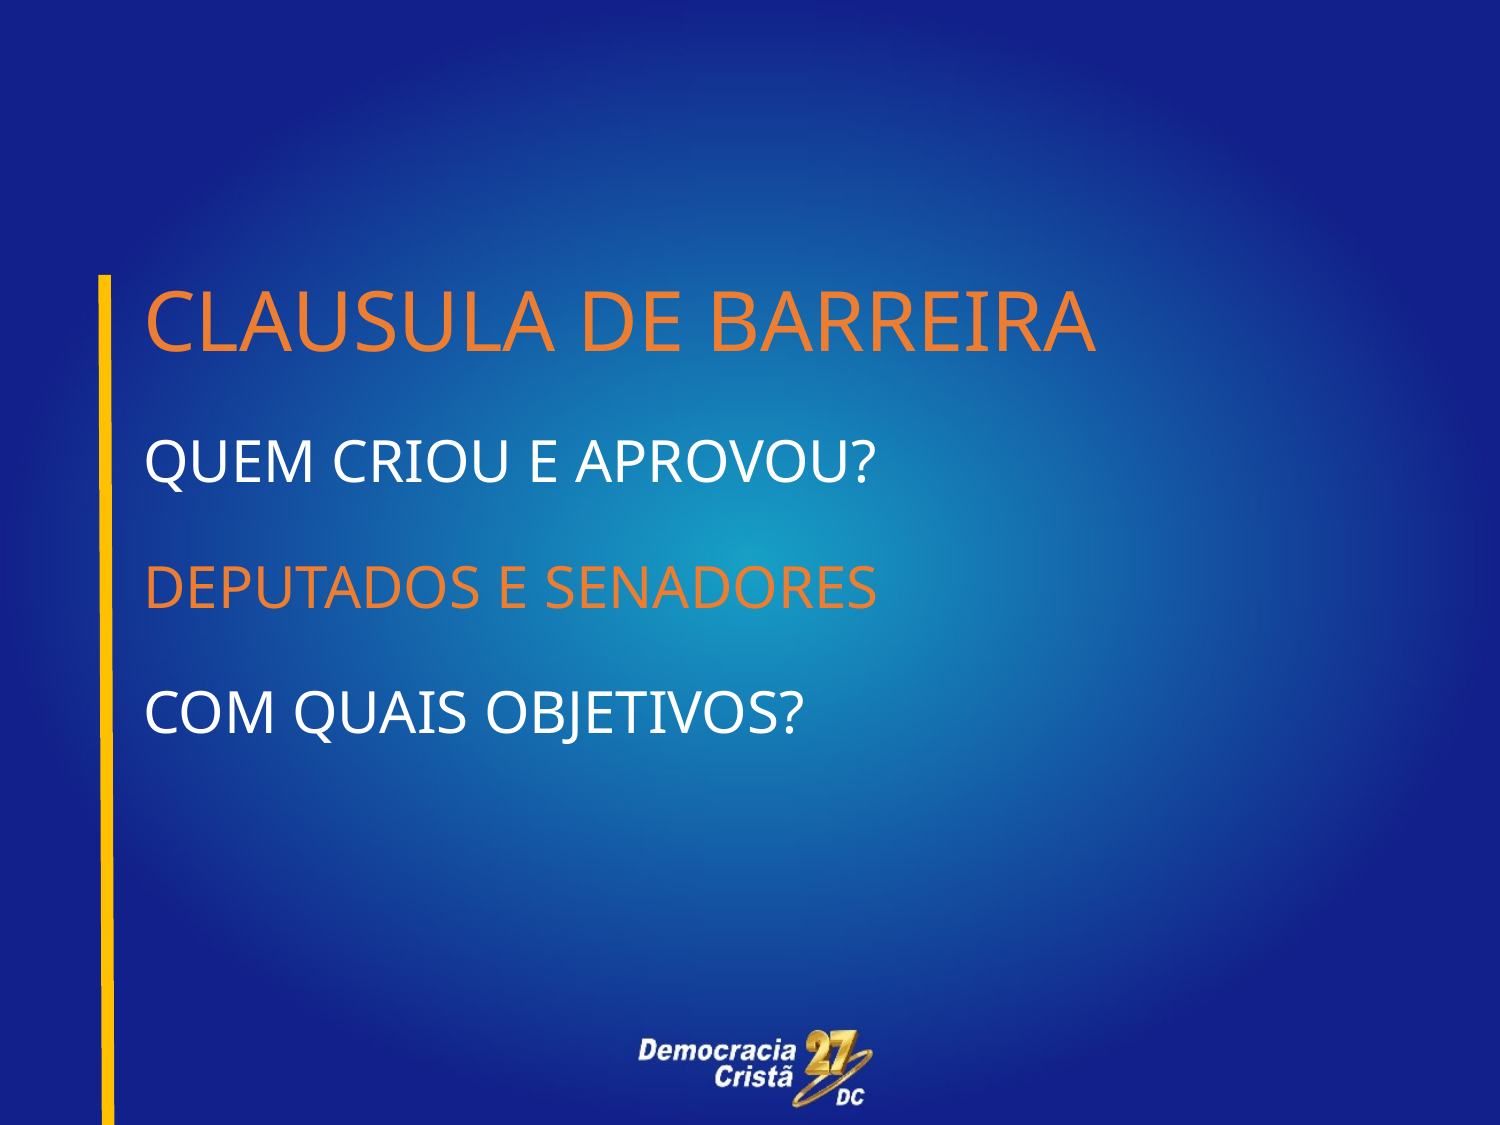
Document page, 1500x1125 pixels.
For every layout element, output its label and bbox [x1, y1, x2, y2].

text_box [104, 274, 109, 1125]
picture [0, 0, 1500, 1125]
